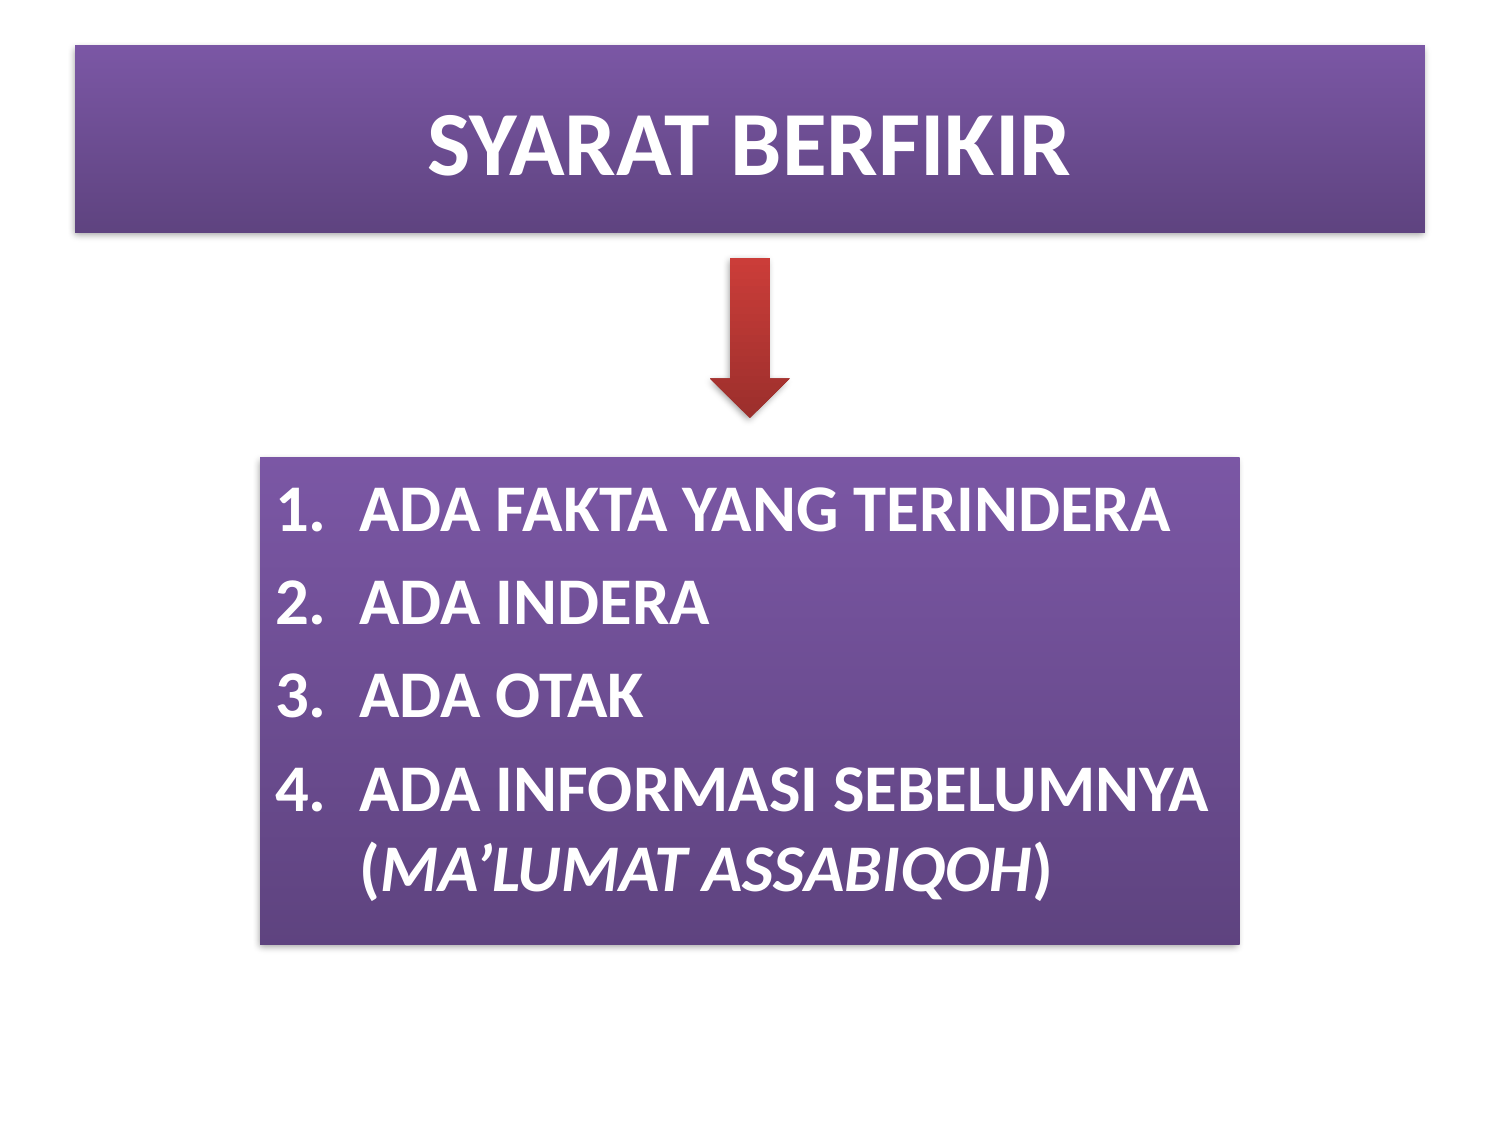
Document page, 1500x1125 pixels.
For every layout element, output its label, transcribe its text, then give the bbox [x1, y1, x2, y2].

text_box [710, 257, 790, 419]
list ADA FAKTA YANG TERINDERA ADA INDERA ADA OTAK ADA INFORMASI SEBELUMNYA (MA’LUMAT ASSABIQOH) [260, 457, 1240, 945]
title SYARAT BERFIKIR [75, 45, 1425, 233]
